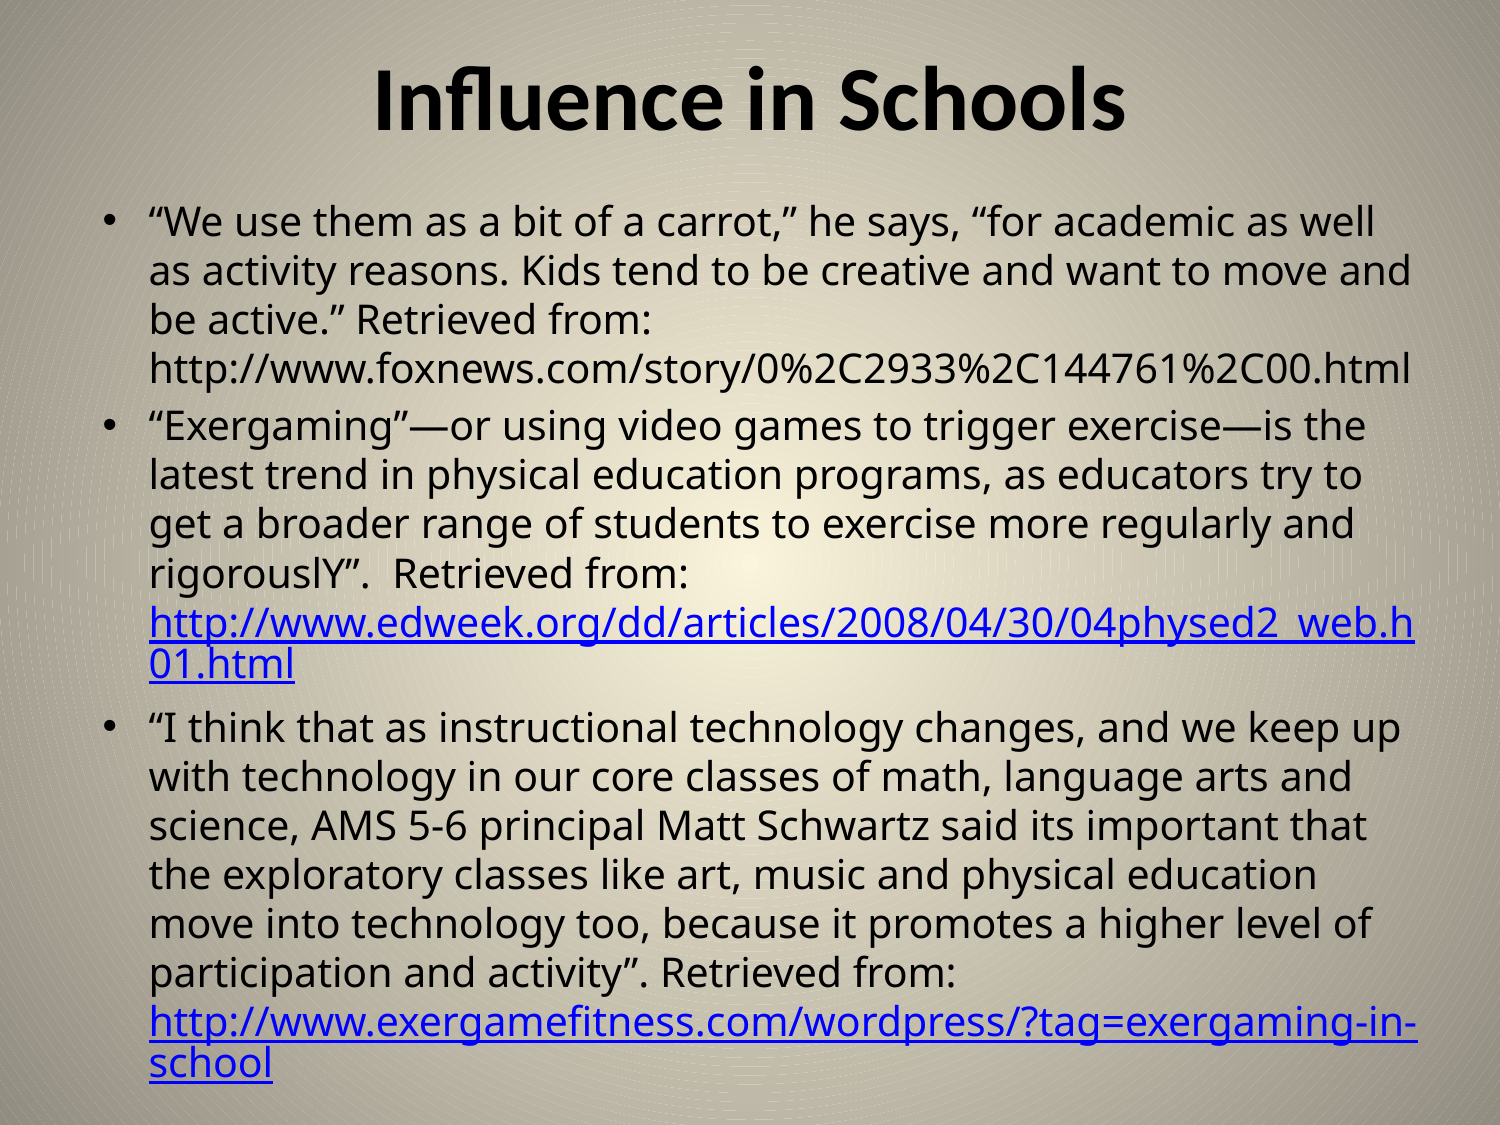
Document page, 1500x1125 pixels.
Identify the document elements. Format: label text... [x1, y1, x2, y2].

list “We use them as a bit of a carrot,” he says, “for academic as well as activity reasons. Kids tend to be creative and want to move and be active.” Retrieved from: http://www.foxnews.com/story/0%2C2933%2C144761%2C00.html “Exergaming”—or using video games to trigger exercise—is the latest trend in physical education programs, as educators try to get a broader range of students to exercise more regularly and rigorouslY”. Retrieved from: http://www.edweek.org/dd/articles/2008/04/30/04physed2_web.h01.html “I think that as instructional technology changes, and we keep up with technology in our core classes of math, language arts and science, AMS 5-6 principal Matt Schwartz said its important that the exploratory classes like art, music and physical education move into technology too, because it promotes a higher level of participation and activity”. Retrieved from: http://www.exergamefitness.com/wordpress/?tag=exergaming-in-school [87, 187, 1438, 1050]
title Influence in Schools [75, 0, 1425, 188]
